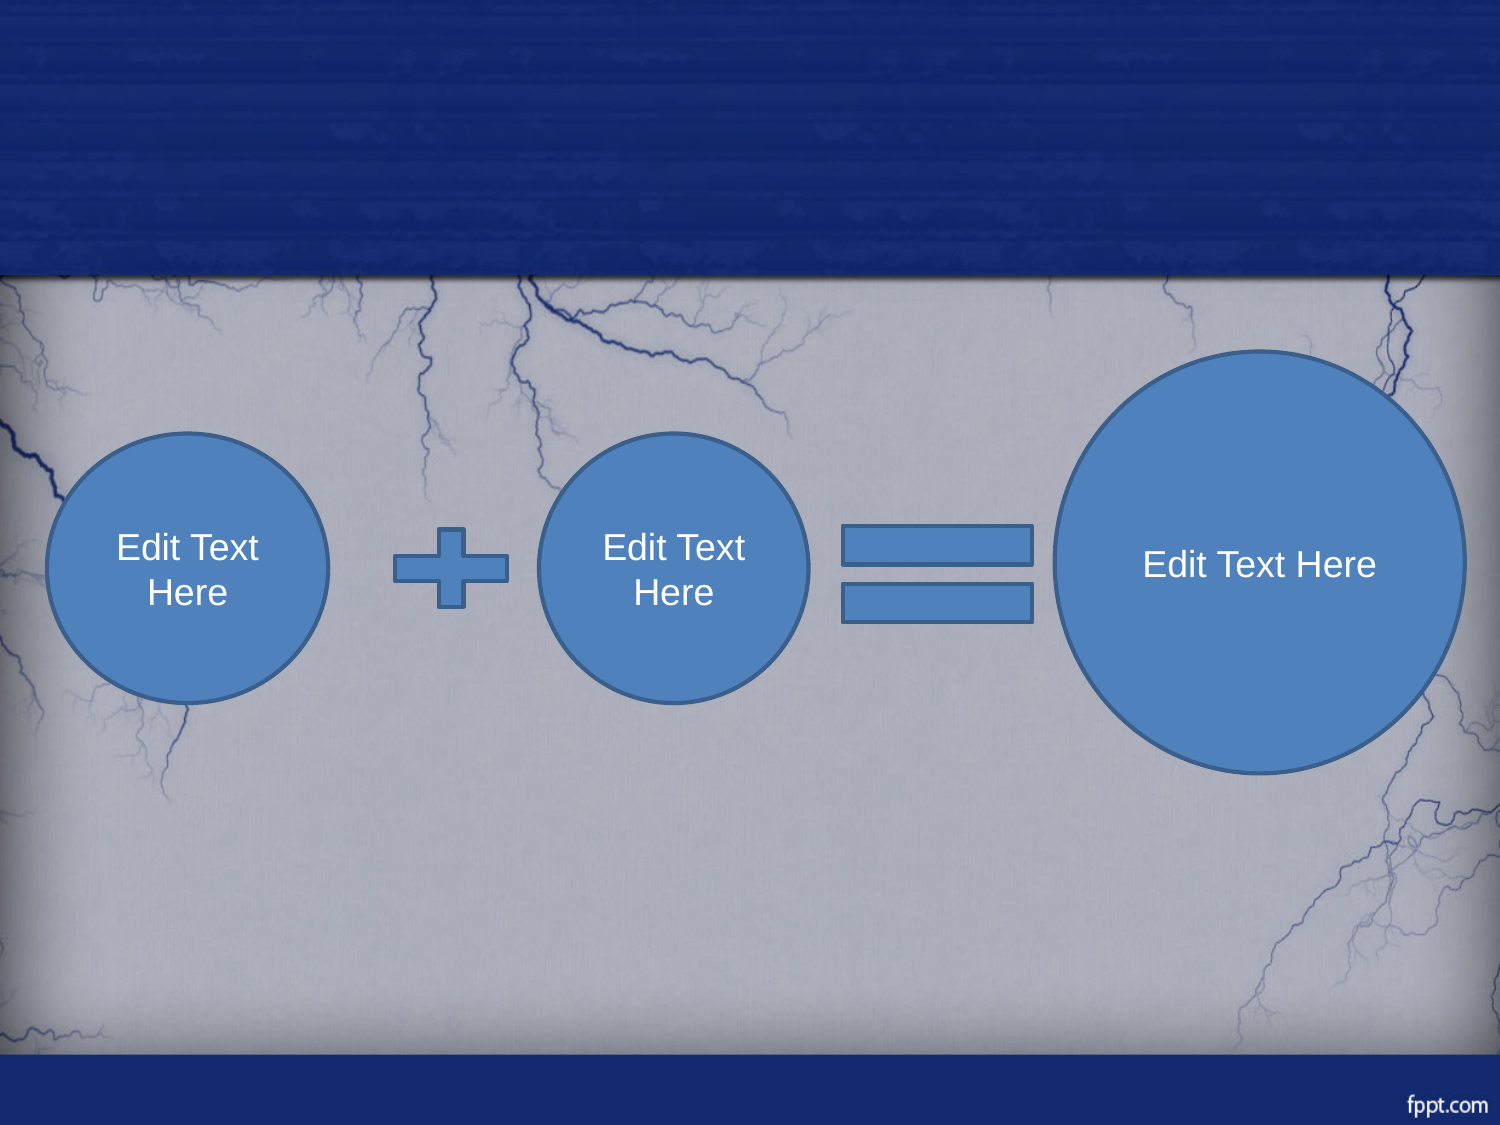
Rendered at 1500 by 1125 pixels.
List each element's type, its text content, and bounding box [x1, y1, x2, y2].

text_box [841, 524, 1034, 567]
text_box [393, 527, 509, 609]
text_box [841, 582, 1034, 624]
text_box Edit Text Here [1052, 349, 1467, 776]
text_box Edit Text Here [536, 431, 811, 706]
picture [0, 0, 1500, 1125]
text_box Edit Text Here [44, 431, 331, 706]
